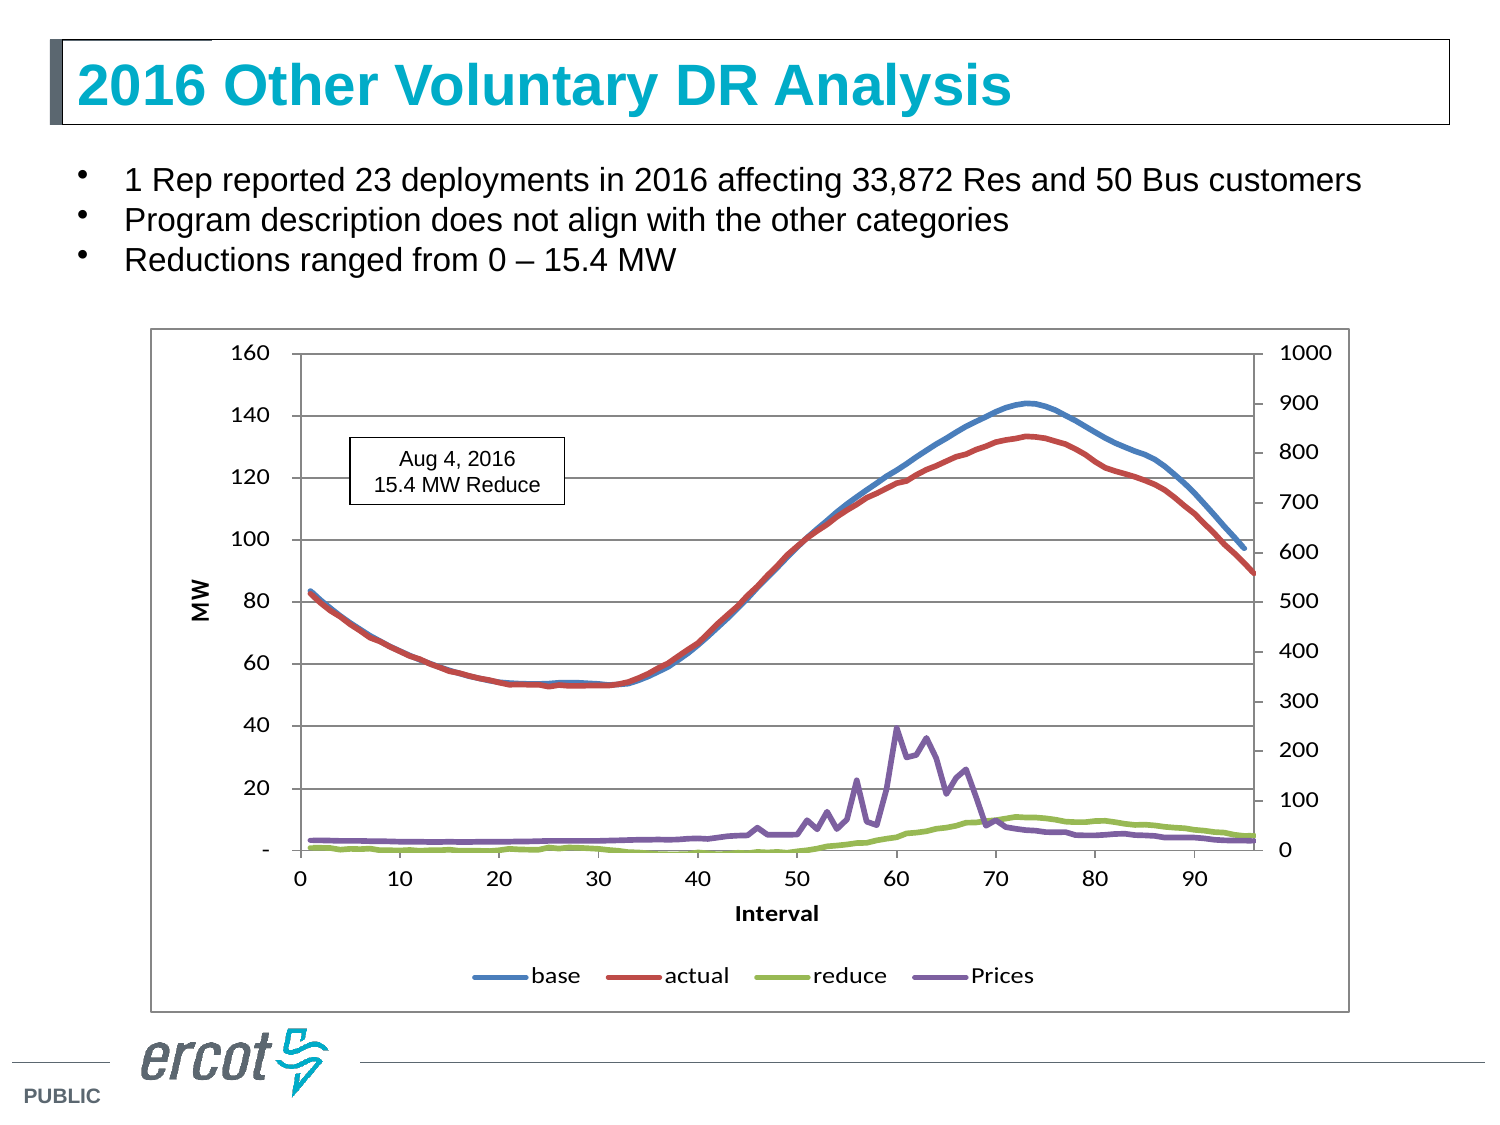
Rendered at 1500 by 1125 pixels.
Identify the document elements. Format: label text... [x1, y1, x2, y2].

text_box 1 Rep reported 23 deployments in 2016 affecting 33,872 Res and 50 Bus customers Program description does not align with the other categories Reductions ranged from 0 – 15.4 MW [62, 151, 1400, 326]
picture [149, 327, 1351, 1013]
title 2016 Other Voluntary DR Analysis [62, 39, 1450, 125]
picture [137, 1024, 332, 1100]
